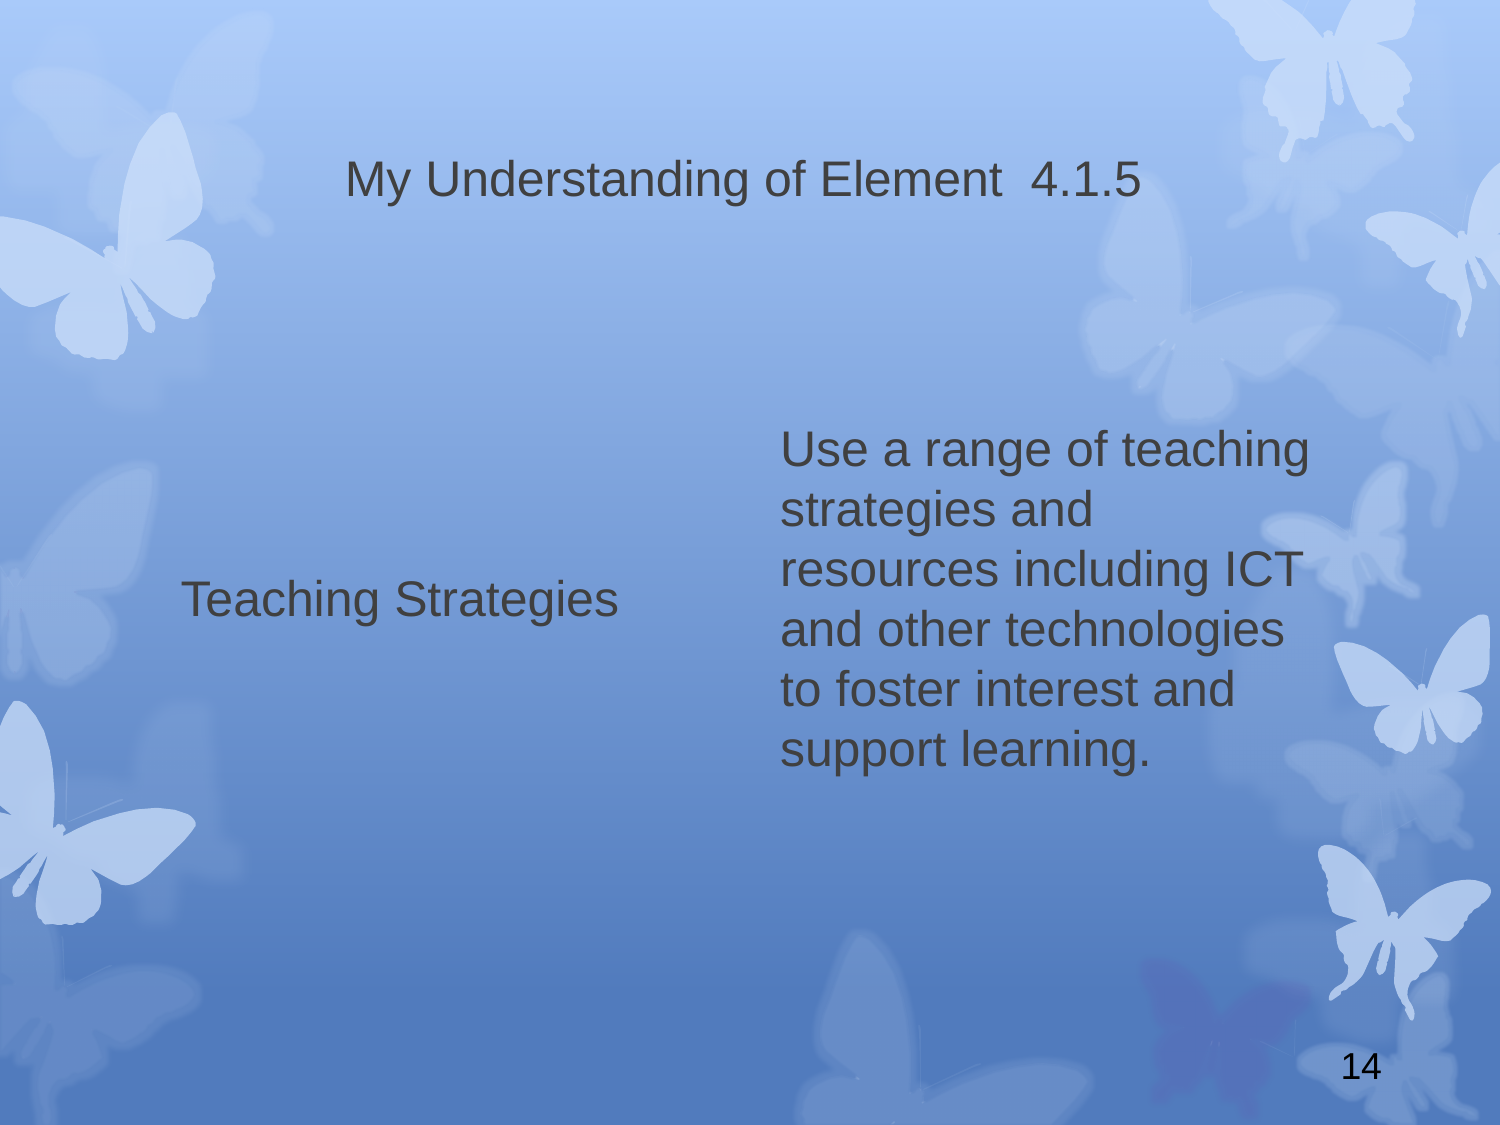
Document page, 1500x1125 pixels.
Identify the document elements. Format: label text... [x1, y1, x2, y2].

title My Understanding of Element 4.1.5 [159, 134, 1328, 238]
text_box 14 [1325, 1034, 1415, 1095]
list Use a range of teaching strategies and resources including ICT and other technologies to foster interest and support learning. [765, 296, 1335, 962]
list Teaching Strategies [165, 296, 735, 962]
